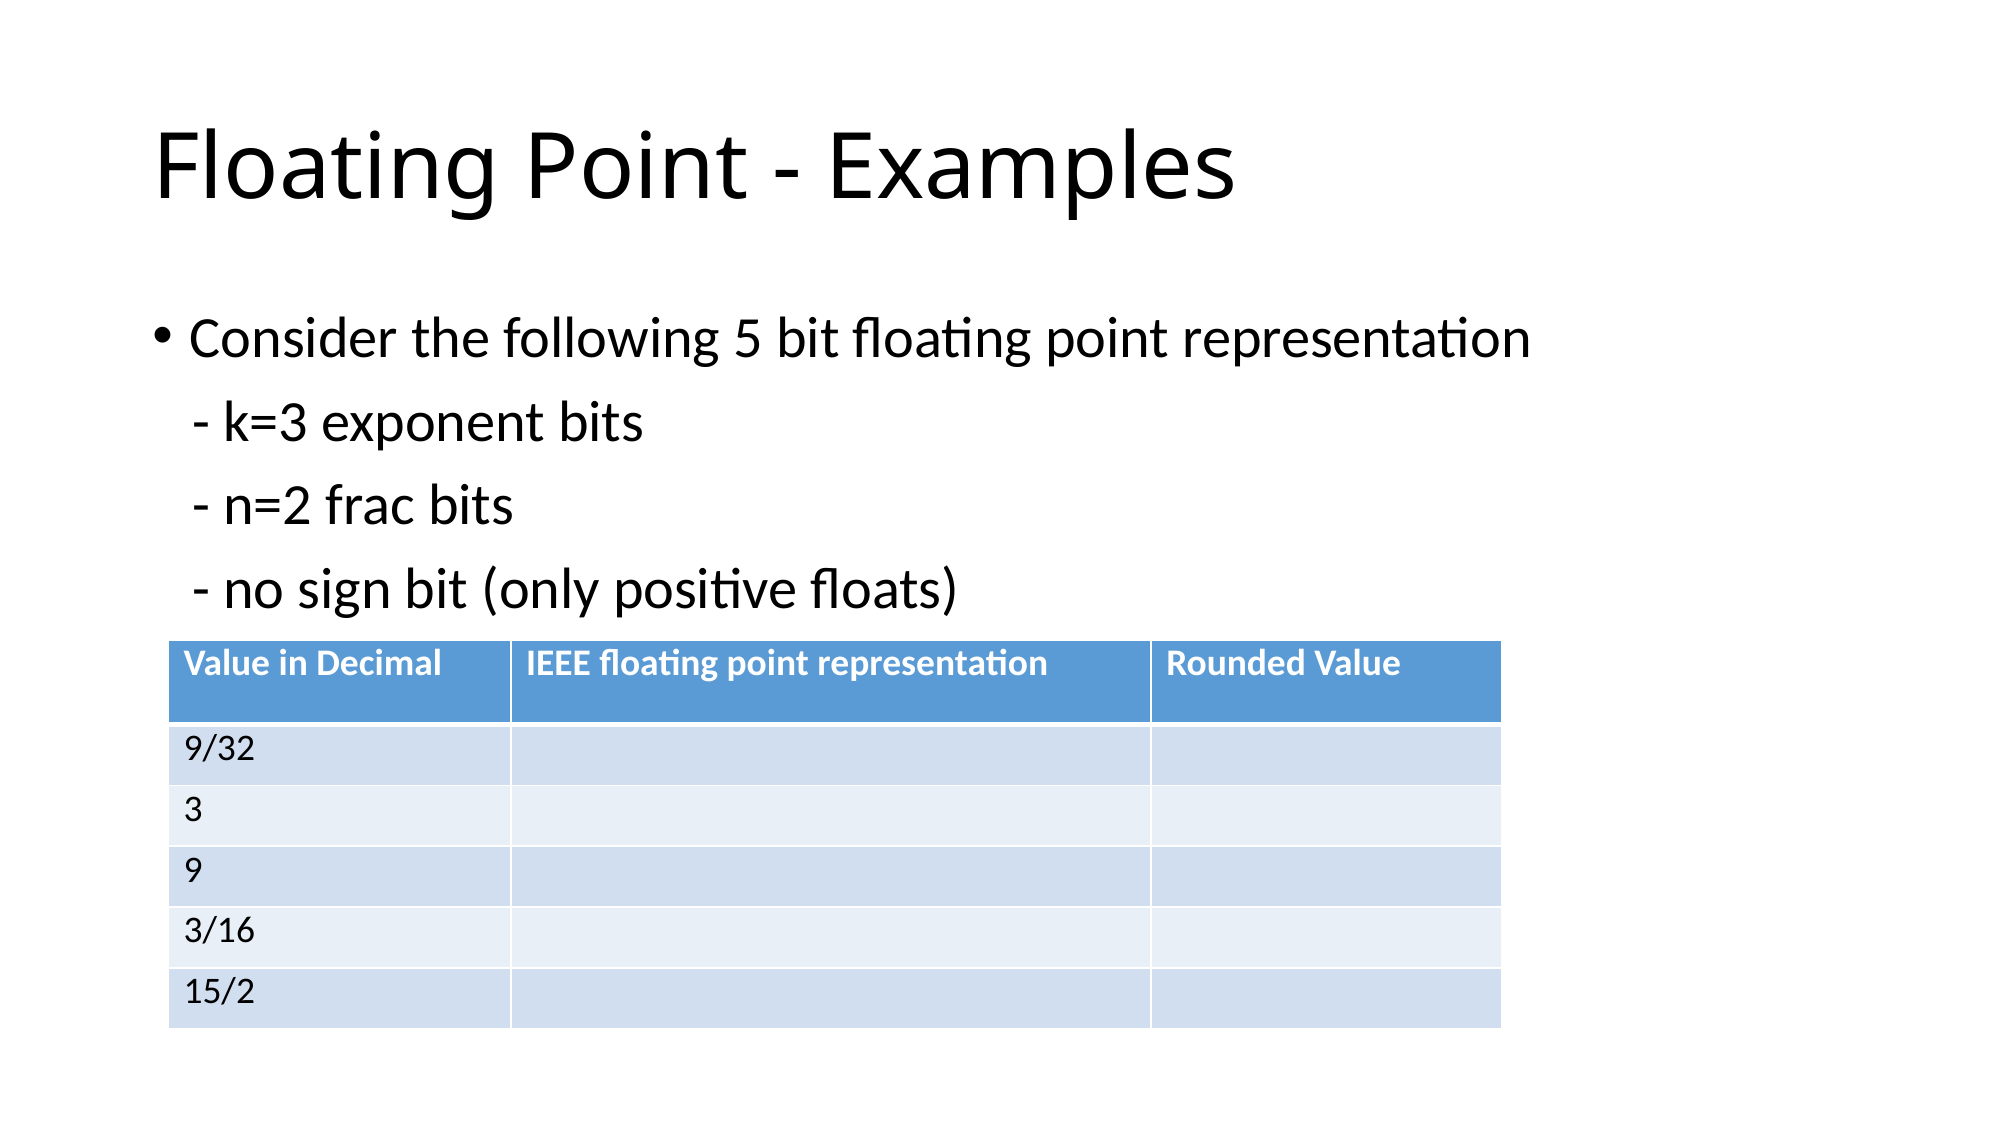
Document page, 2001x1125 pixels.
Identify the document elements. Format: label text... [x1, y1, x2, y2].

table_cell [512, 969, 1150, 1028]
table_cell 3/16 [169, 908, 510, 967]
table_cell [1152, 786, 1501, 845]
table_cell [512, 727, 1150, 785]
table_cell 9/32 [169, 727, 510, 785]
table_cell 9 [169, 847, 510, 906]
table_header IEEE floating point representation [512, 641, 1150, 722]
table_header Rounded Value [1152, 641, 1501, 722]
table_cell [512, 908, 1150, 967]
table_cell [1152, 908, 1501, 967]
table_cell [1152, 847, 1501, 906]
table_cell [1152, 727, 1501, 785]
table_cell 15/2 [169, 969, 510, 1028]
list Consider the following 5 bit floating point representation - k=3 exponent bits - n=2 frac bits - no sign bit (only positive floats) [137, 299, 1863, 1014]
table_cell [512, 847, 1150, 906]
table_cell 3 [169, 786, 510, 845]
table_cell [512, 786, 1150, 845]
table_header Value in Decimal [169, 641, 510, 722]
table_cell [1152, 969, 1501, 1028]
title Floating Point - Examples [137, 59, 1863, 278]
